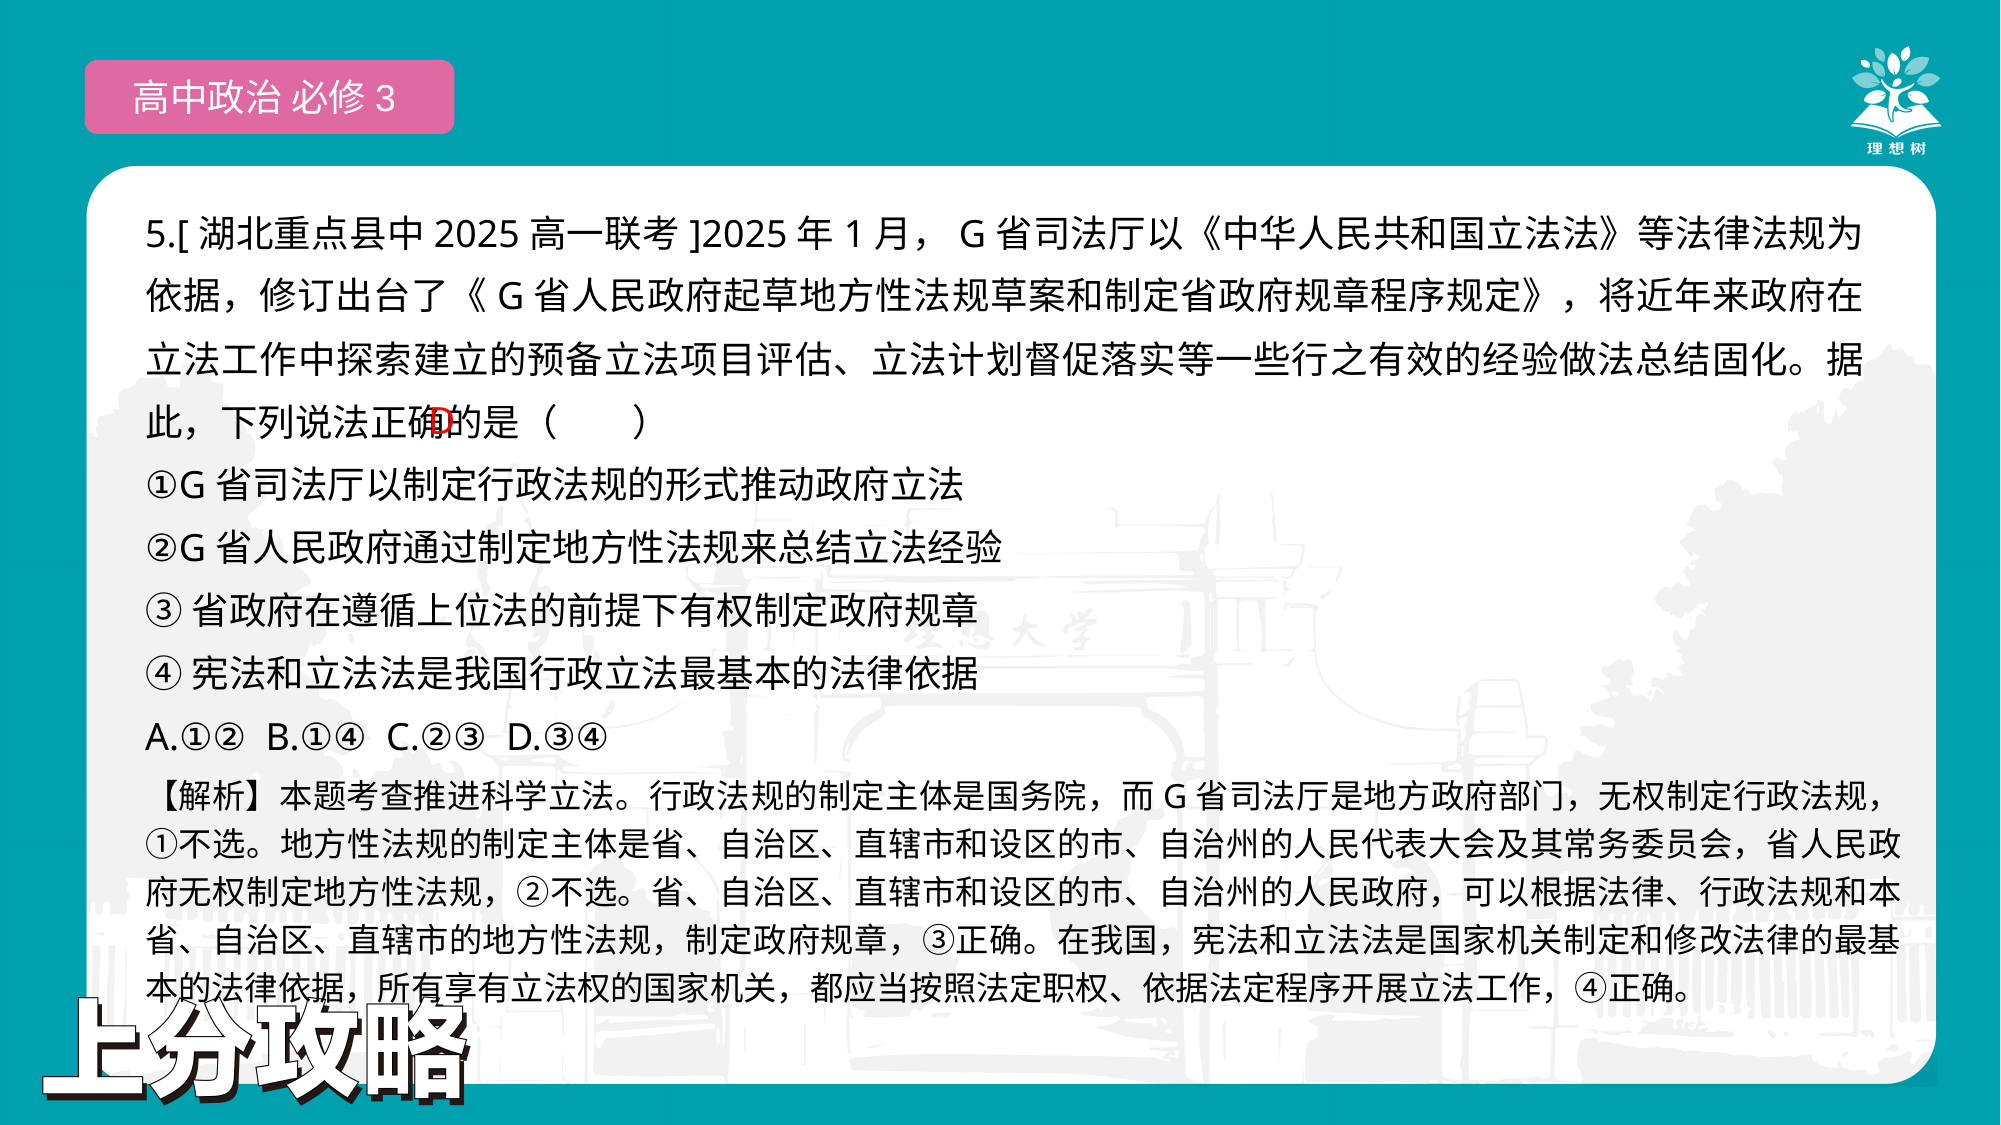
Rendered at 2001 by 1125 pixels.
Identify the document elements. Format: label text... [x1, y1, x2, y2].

text_box 高中政治 必修3 [83, 58, 456, 135]
text_box 【解析】本题考查推进科学立法。行政法规的制定主体是国务院，而G省司法厅是地方政府部门，无权制定行政法规，①不选。地方性法规的制定主体是省、自治区、直辖市和设区的市、自治州的人民代表大会及其常务委员会，省人民政府无权制定地方性法规，②不选。省、自治区、直辖市和设区的市、自治州的人民政府，可以根据法律、行政法规和本省、自治区、直辖市的地方性法规，制定政府规章，③正确。在我国，宪法和立法法是国家机关制定和修改法律的最基本的法律依据，所有享有立法权的国家机关，都应当按照法定职权、依据法定程序开展立法工作，④正确。 [130, 759, 1916, 1015]
text_box 5.[湖北重点县中2025高一联考]2025年1月，G省司法厅以《中华人民共和国立法法》等法律法规为依据，修订出台了《G省人民政府起草地方性法规草案和制定省政府规章程序规定》，将近年来政府在立法工作中探索建立的预备立法项目评估、立法计划督促落实等一些行之有效的经验做法总结固化。据此，下列说法正确的是（ ） ①G省司法厅以制定行政法规的形式推动政府立法 ②G省人民政府通过制定地方性法规来总结立法经验 ③省政府在遵循上位法的前提下有权制定政府规章 ④宪法和立法法是我国行政立法最基本的法律依据 A.①② B.①④ C.②③ D.③④ [130, 184, 1880, 759]
text_box D [403, 366, 521, 450]
picture [0, 0, 2001, 1125]
